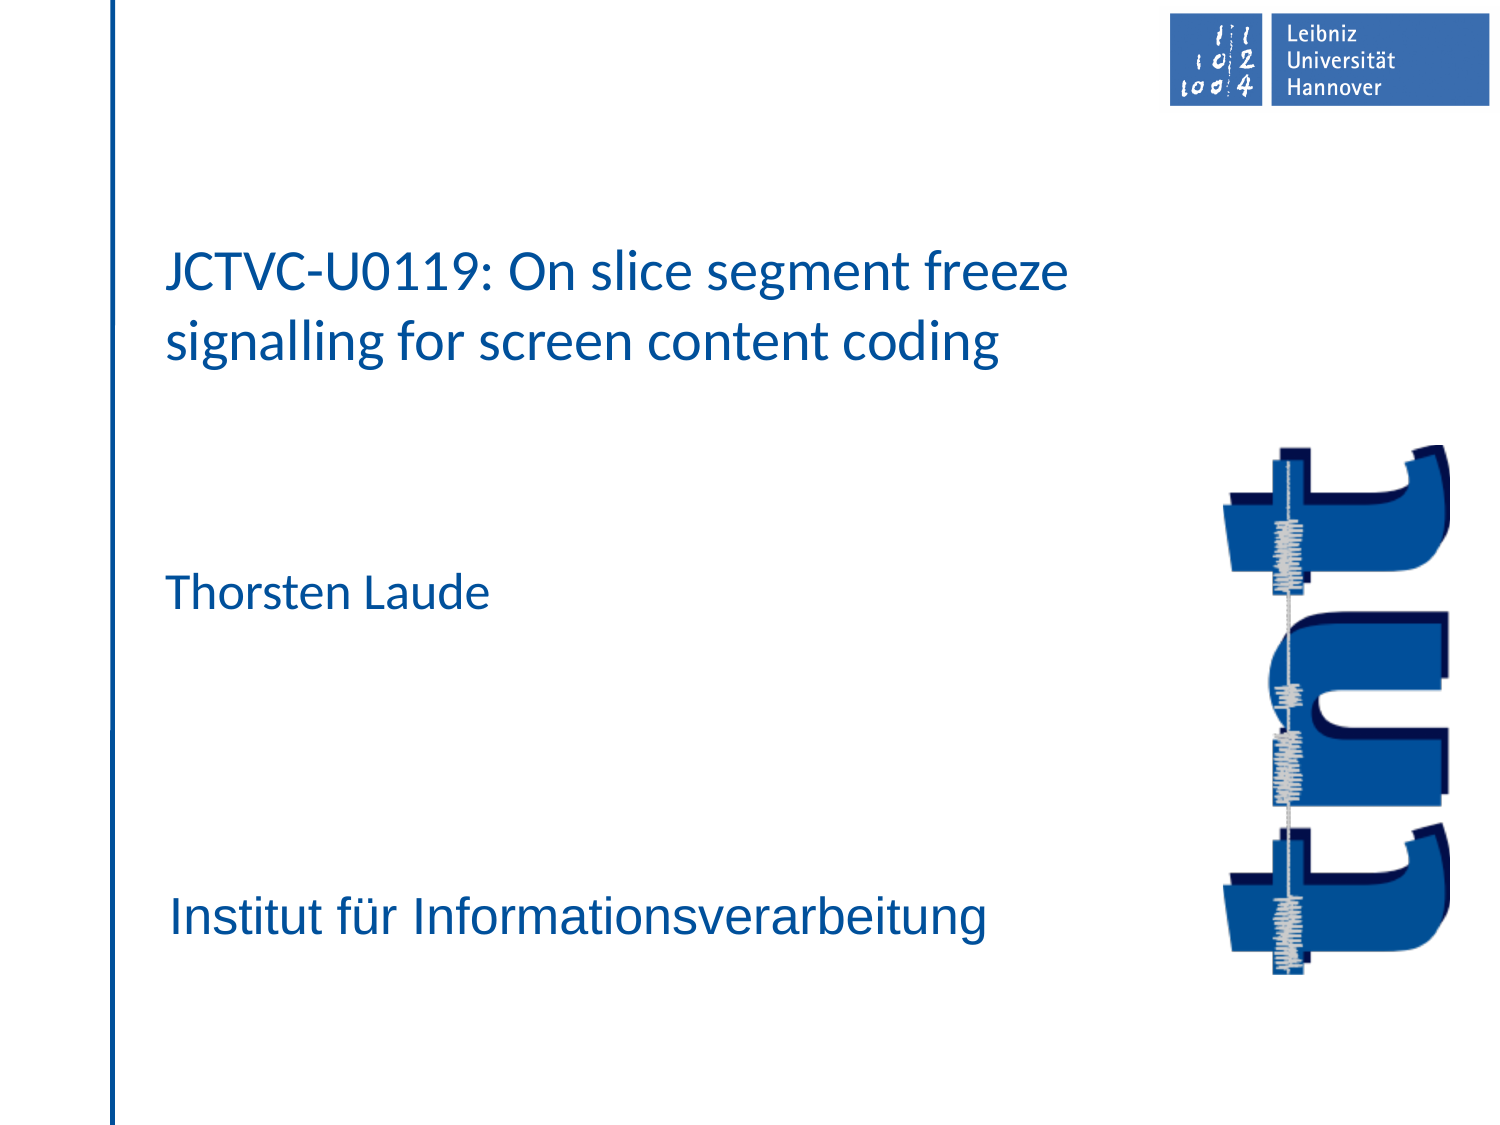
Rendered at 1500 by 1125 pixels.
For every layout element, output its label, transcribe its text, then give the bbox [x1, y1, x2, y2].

subtitle Thorsten Laude [150, 549, 1200, 663]
title JCTVC-U0119: On slice segment freeze signalling for screen content coding [150, 224, 1213, 467]
picture [1159, 6, 1500, 113]
